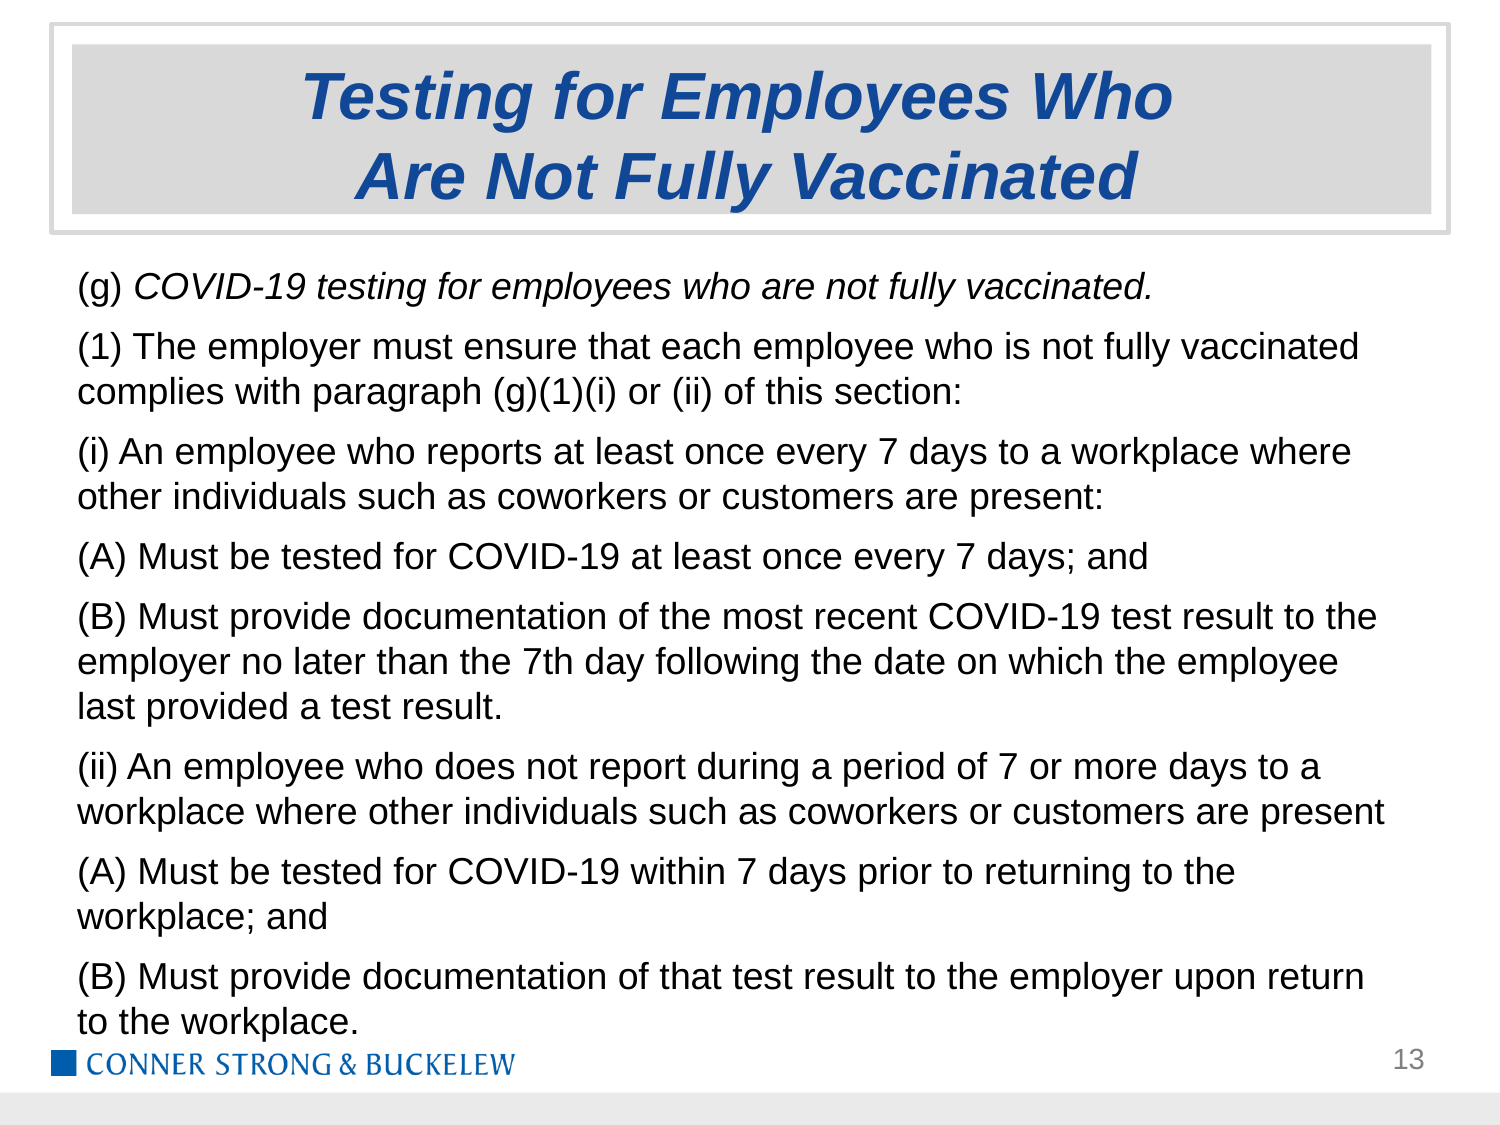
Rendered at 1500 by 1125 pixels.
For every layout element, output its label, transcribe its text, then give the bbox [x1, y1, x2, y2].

title Testing for Employees Who Are Not Fully Vaccinated [74, 44, 1420, 222]
picture [51, 1050, 515, 1076]
list (g) COVID-19 testing for employees who are not fully vaccinated. (1) The employer must ensure that each employee who is not fully vaccinated complies with paragraph (g)(1)(i) or (ii) of this section: (i) An employee who reports at least once every 7 days to a workplace where other individuals such as coworkers or customers are present: (A) Must be tested for COVID-19 at least once every 7 days; and (B) Must provide documentation of the most recent COVID-19 test result to the employer no later than the 7th day following the date on which the employee last provided a test result. (ii) An employee who does not report during a period of 7 or more days to a workplace where other individuals such as coworkers or customers are present (A) Must be tested for COVID-19 within 7 days prior to returning to the workplace; and (B) Must provide documentation of that test result to the employer upon return to the workplace. [61, 253, 1420, 1030]
